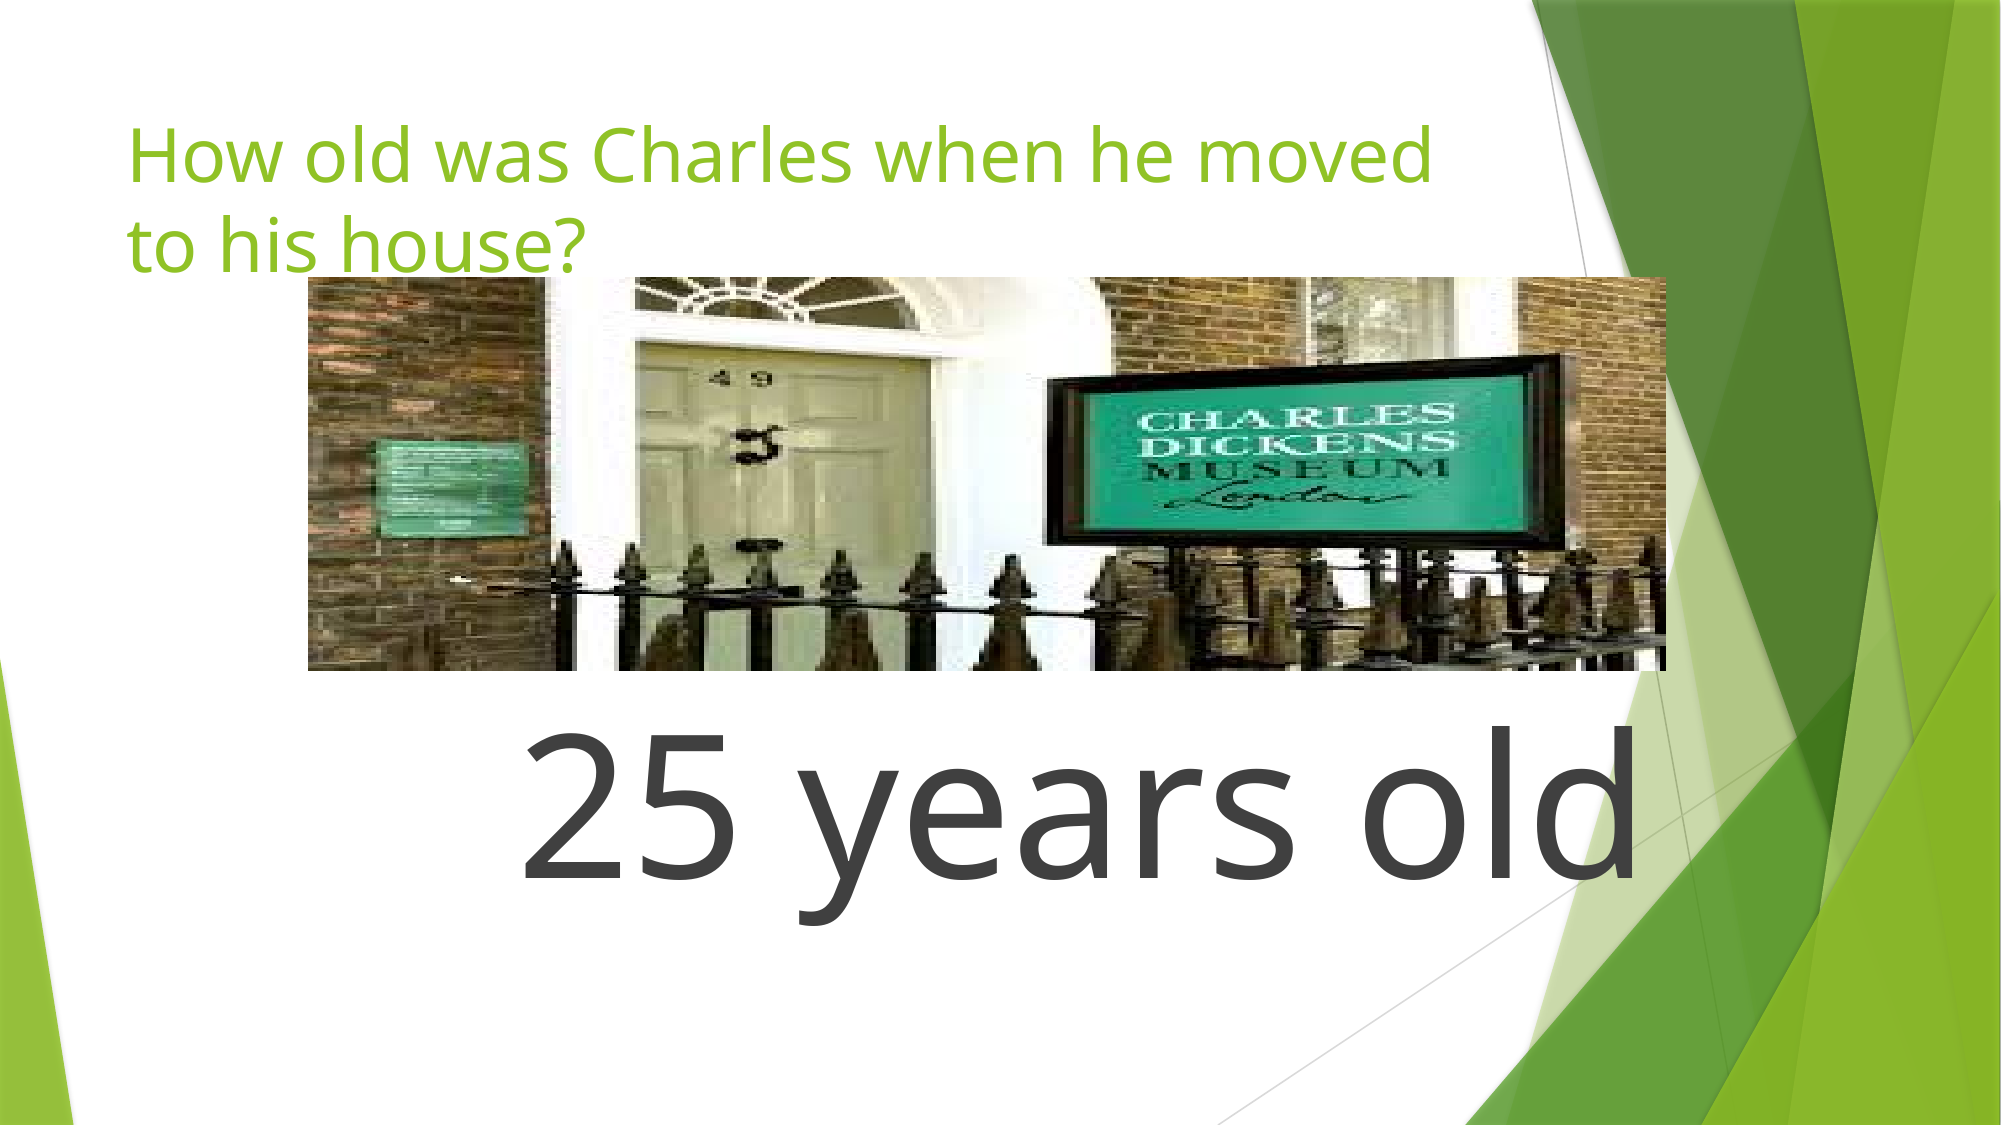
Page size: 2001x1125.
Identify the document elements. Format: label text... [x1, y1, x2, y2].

list 25 years old [137, 670, 1863, 1014]
title How old was Charles when he moved to his house? [111, 99, 1522, 317]
picture [308, 276, 1666, 672]
